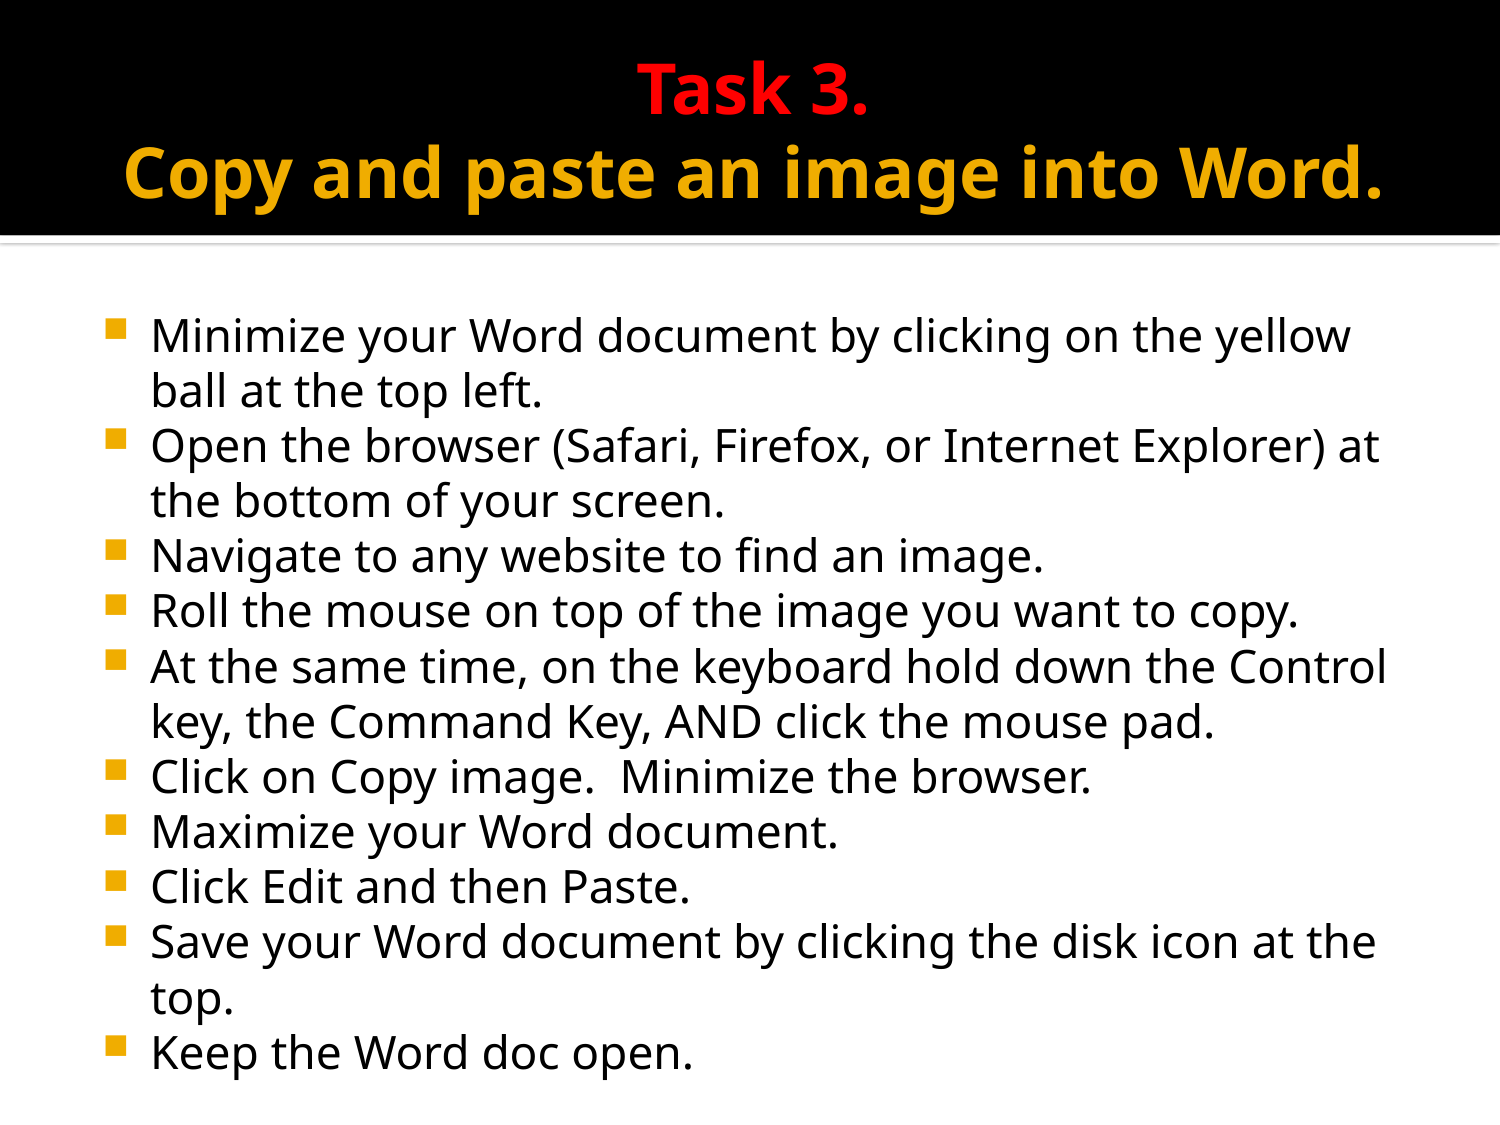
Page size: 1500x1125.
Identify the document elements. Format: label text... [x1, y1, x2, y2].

title Task 3. Copy and paste an image into Word. [75, 25, 1425, 231]
list Minimize your Word document by clicking on the yellow ball at the top left. Open the browser (Safari, Firefox, or Internet Explorer) at the bottom of your screen. Navigate to any website to find an image. Roll the mouse on top of the image you want to copy. At the same time, on the keyboard hold down the Control key, the Command Key, AND click the mouse pad. Click on Copy image. Minimize the browser. Maximize your Word document. Click Edit and then Paste. Save your Word document by clicking the disk icon at the top. Keep the Word doc open. [75, 291, 1425, 1088]
